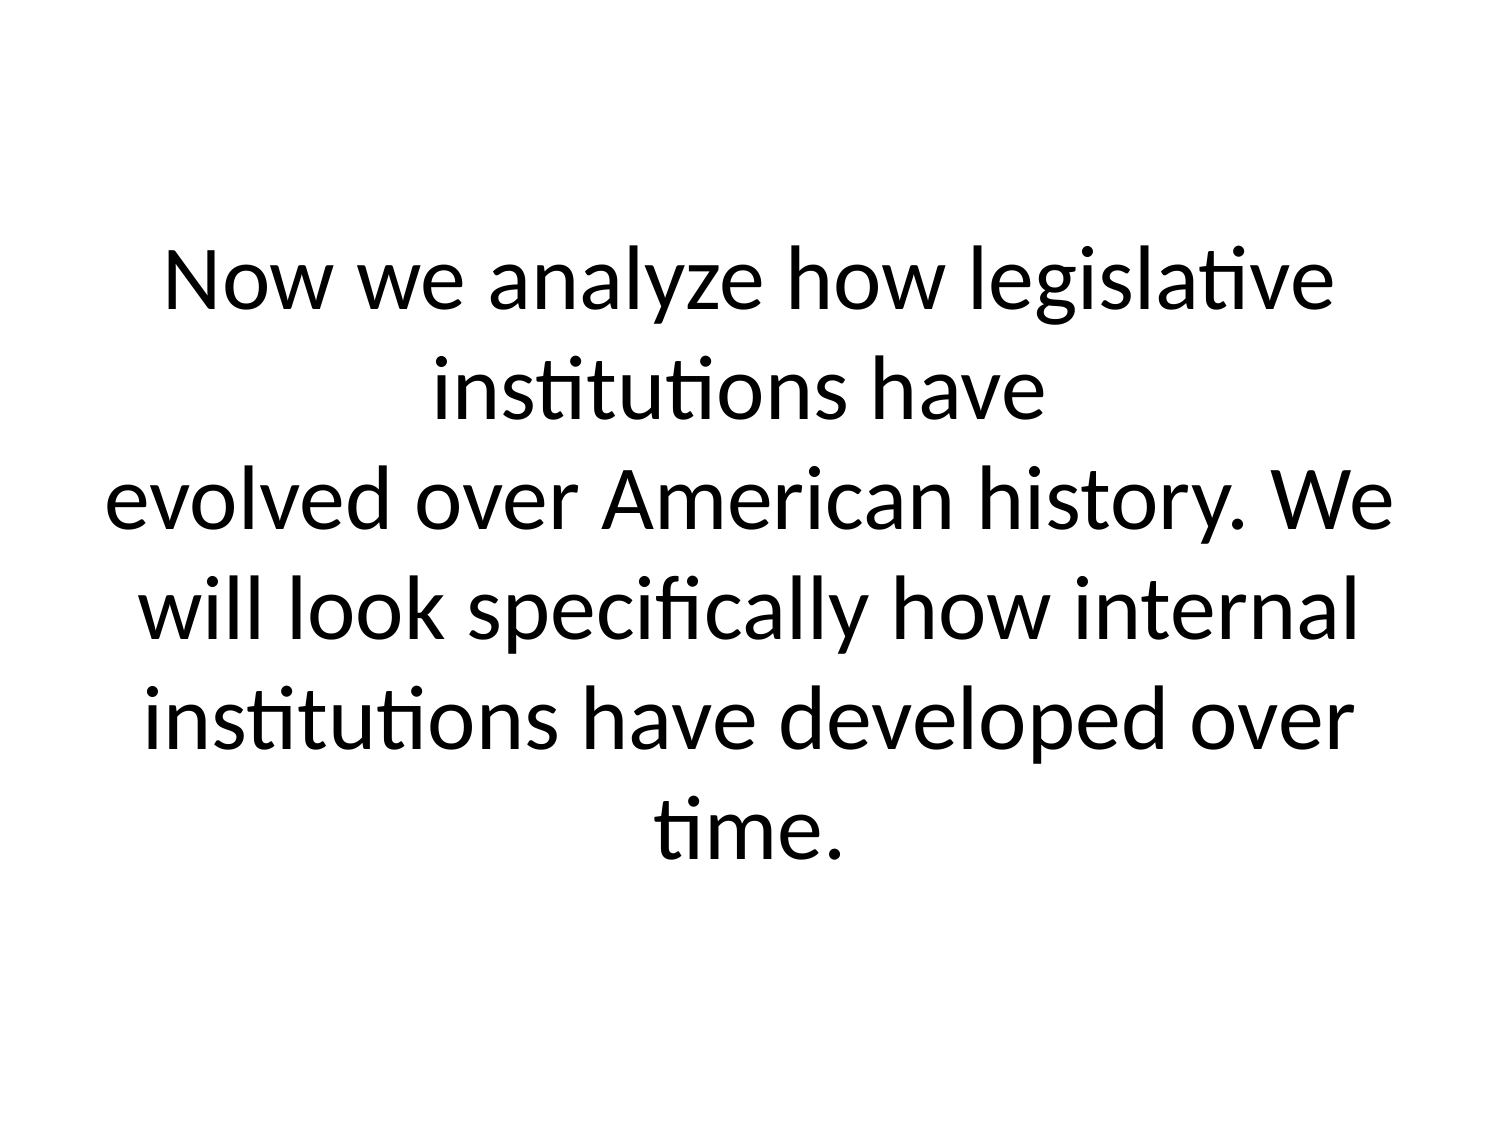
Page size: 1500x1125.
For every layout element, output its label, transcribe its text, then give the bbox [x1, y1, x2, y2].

title Now we analyze how legislative institutions have evolved over American history. We will look specifically how internal institutions have developed over time. [74, 44, 1426, 1051]
